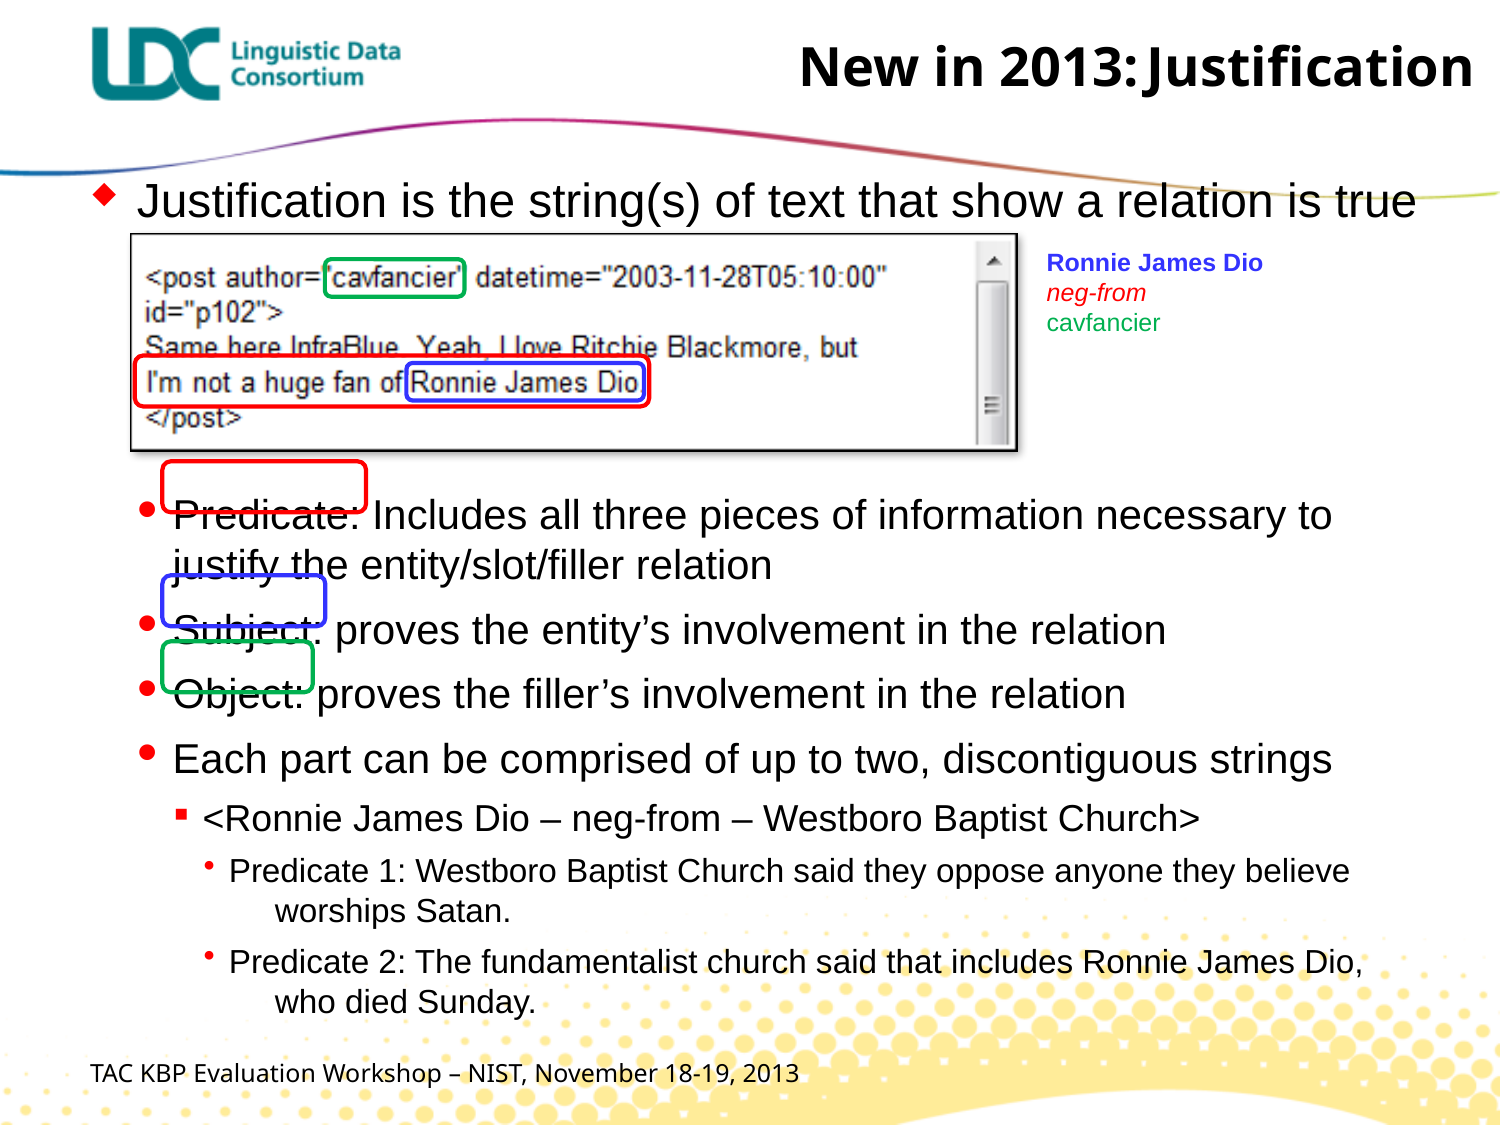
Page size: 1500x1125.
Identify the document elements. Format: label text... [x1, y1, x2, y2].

footer TAC KBP Evaluation Workshop – NIST, November 18-19, 2013 [74, 1049, 1076, 1103]
text_box [162, 575, 326, 627]
text_box New in 2013: [674, 24, 1263, 105]
text_box [162, 461, 367, 513]
list Justification is the string(s) of text that show a relation is true Predicate: Includes all three pieces of information necessary to justify the entity/slot/filler relation Subject: proves the entity’s involvement in the relation Object: proves the filler’s involvement in the relation Each part can be comprised of up to two, discontiguous strings <Ronnie James Dio – neg-from – Westboro Baptist Church> Predicate 1: Westboro Baptist Church said they oppose anyone they believe worships Satan. Predicate 2: The fundamentalist church said that includes Ronnie James Dio, who died Sunday. [75, 162, 1450, 1000]
text_box [162, 641, 313, 693]
text_box Ronnie James Dio neg-from cavfancier [1031, 239, 1425, 345]
picture [0, 0, 1500, 1125]
title Justification [425, 32, 1475, 163]
